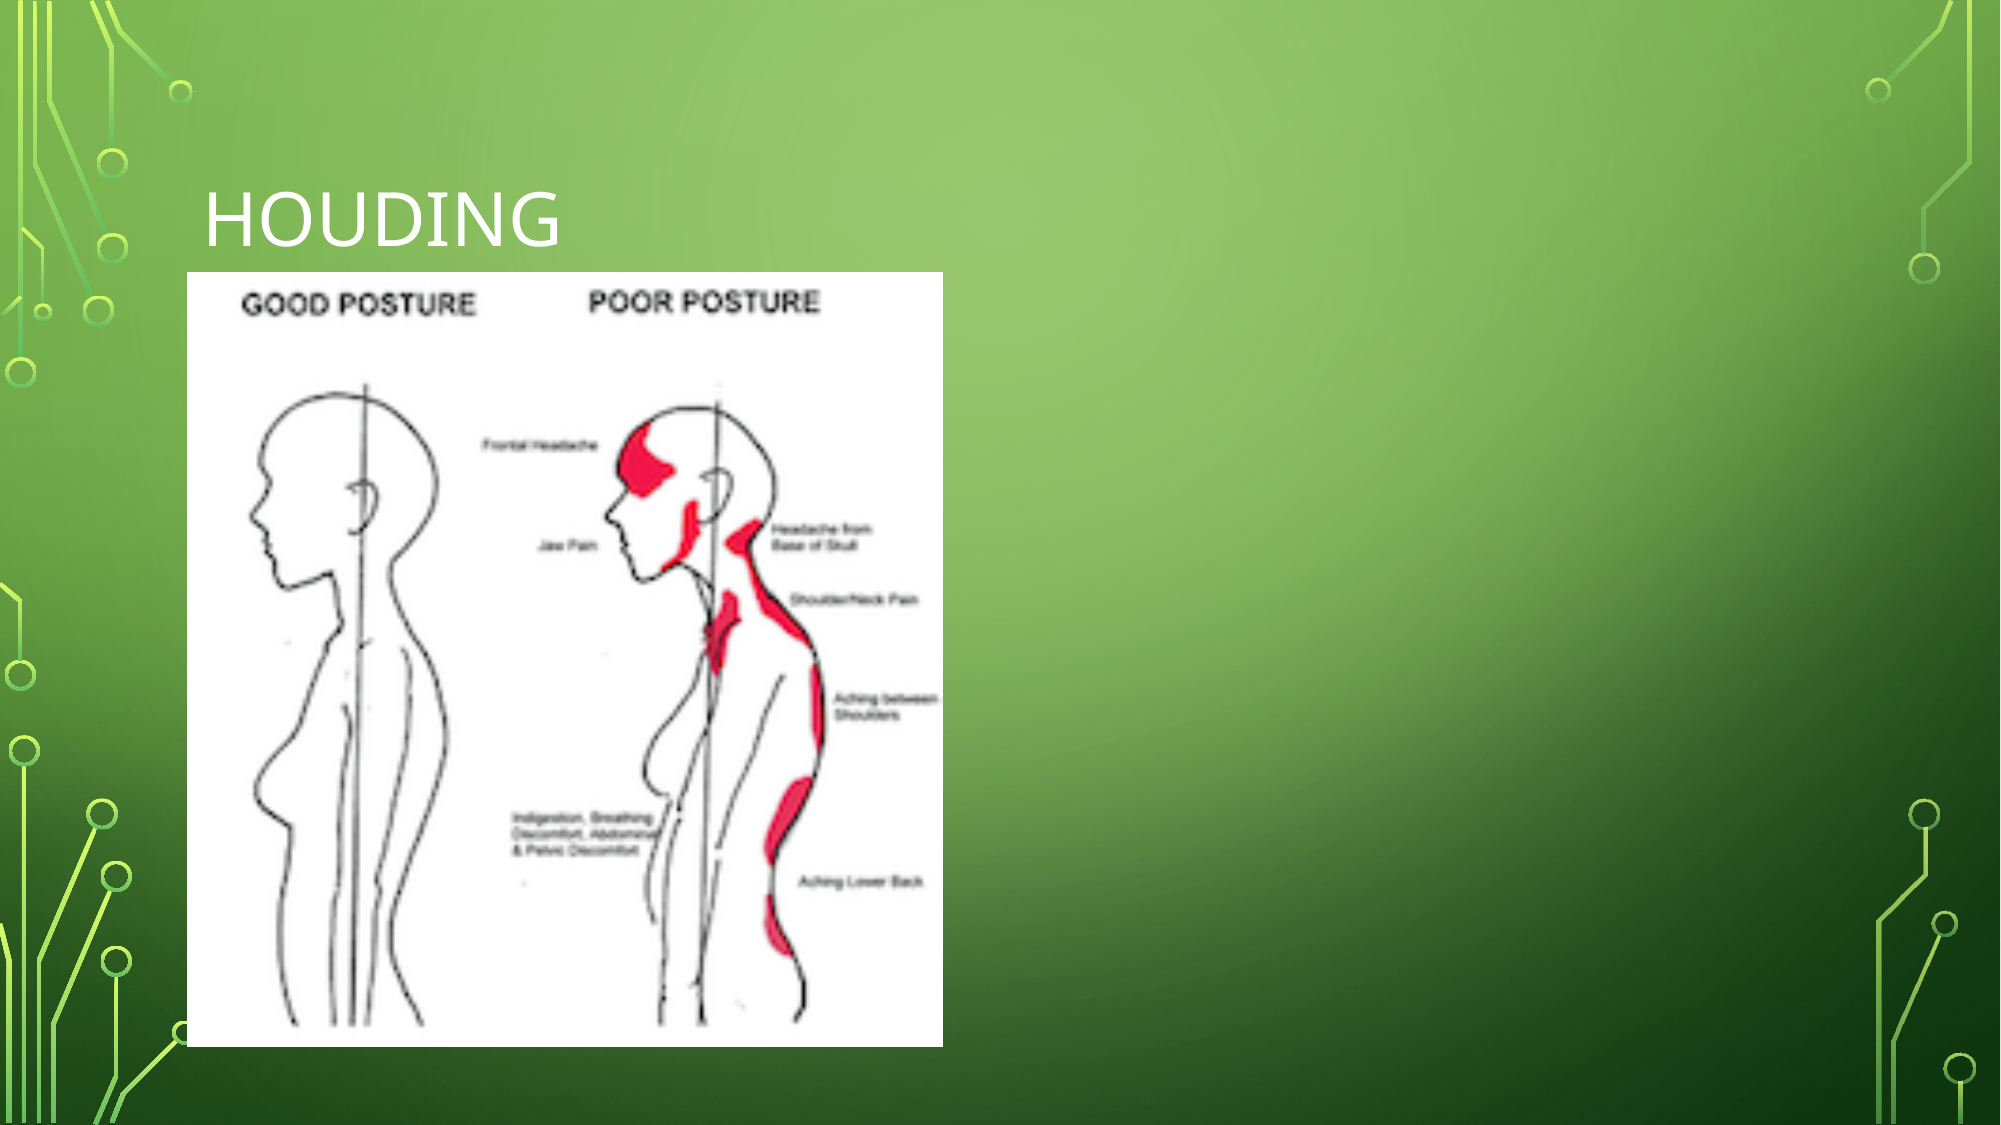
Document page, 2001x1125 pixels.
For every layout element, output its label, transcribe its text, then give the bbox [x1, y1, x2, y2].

picture [186, 271, 944, 1047]
title Houding [187, 101, 1813, 344]
